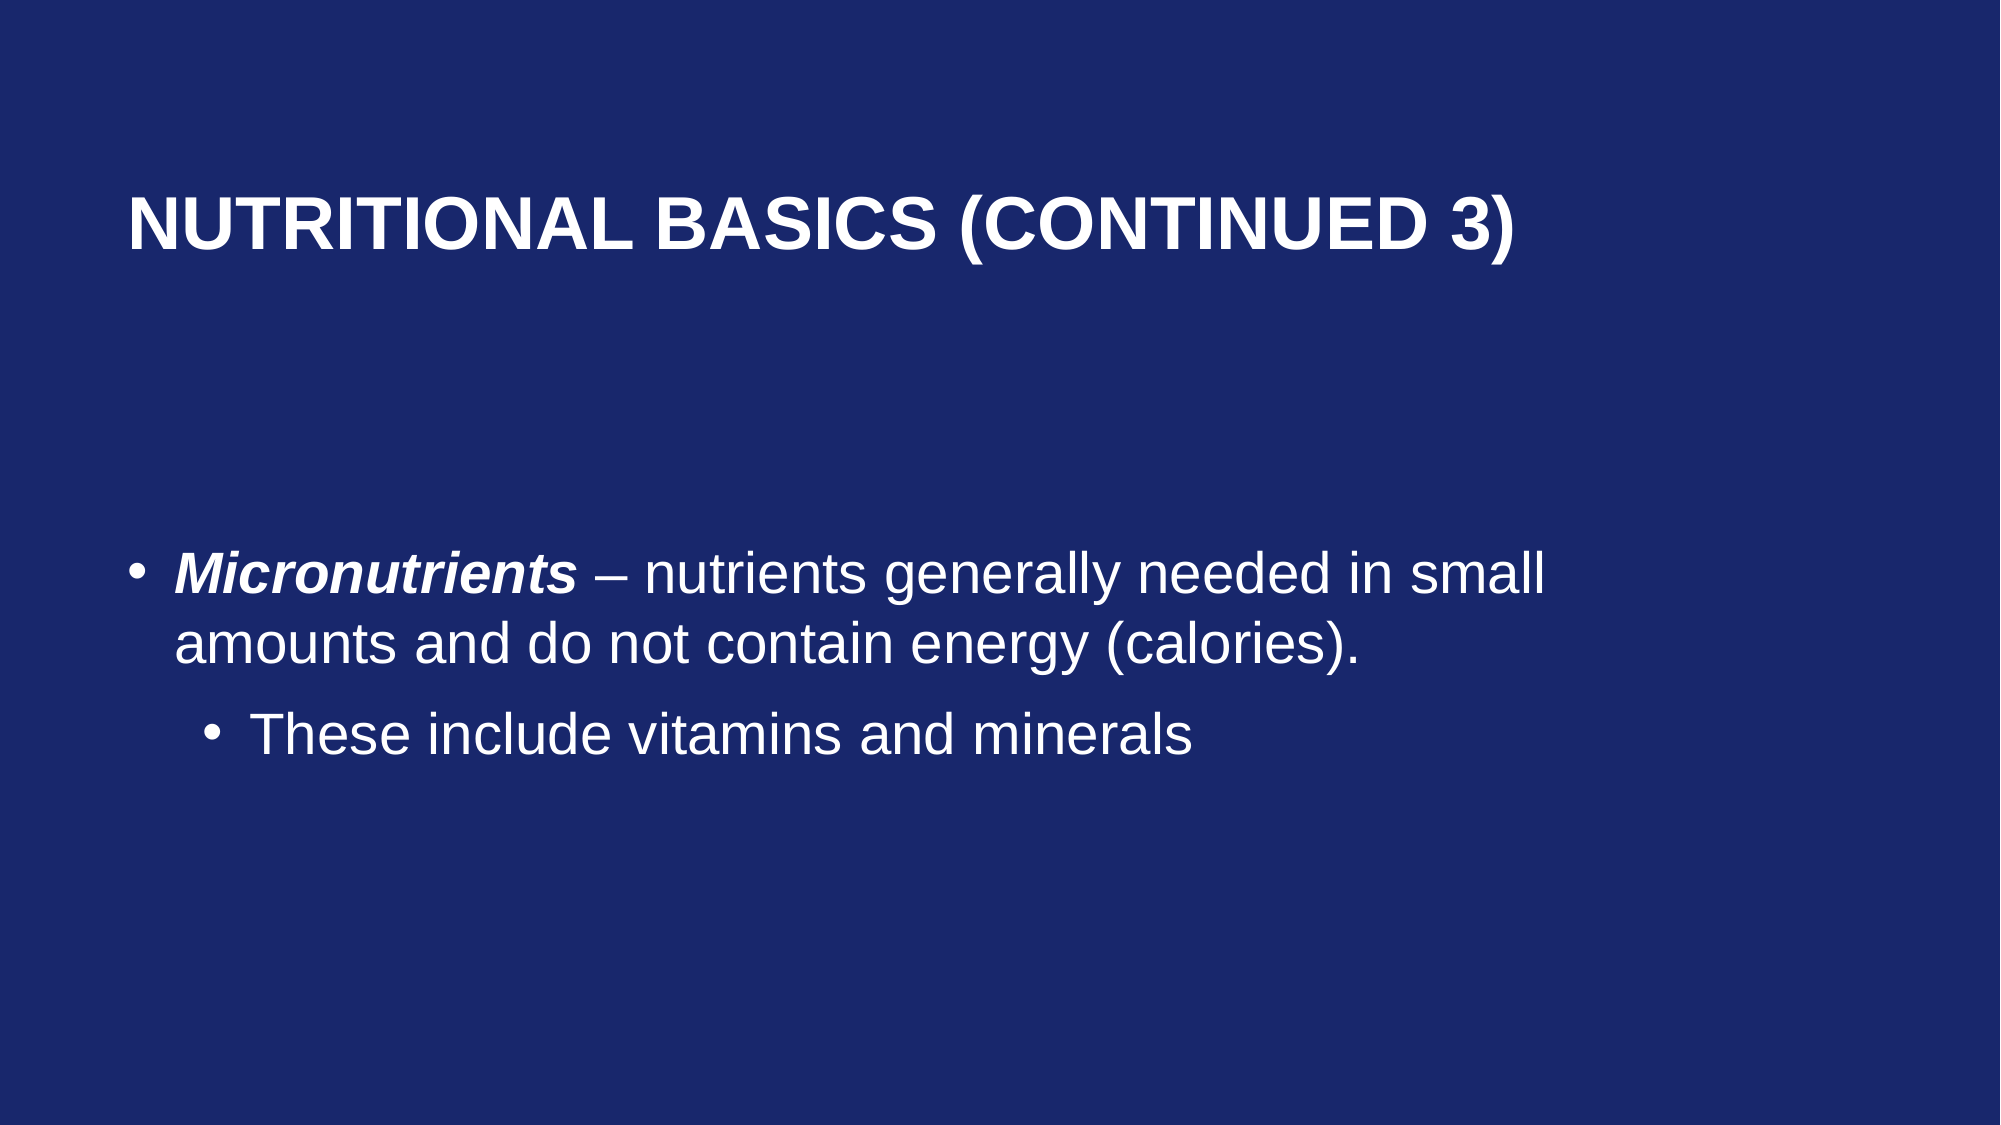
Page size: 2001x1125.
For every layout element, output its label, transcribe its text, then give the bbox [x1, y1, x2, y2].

title Nutritional Basics (continued 3) [112, 99, 1775, 339]
list Micronutrients – nutrients generally needed in small amounts and do not contain energy (calories). These include vitamins and minerals [112, 351, 1775, 950]
